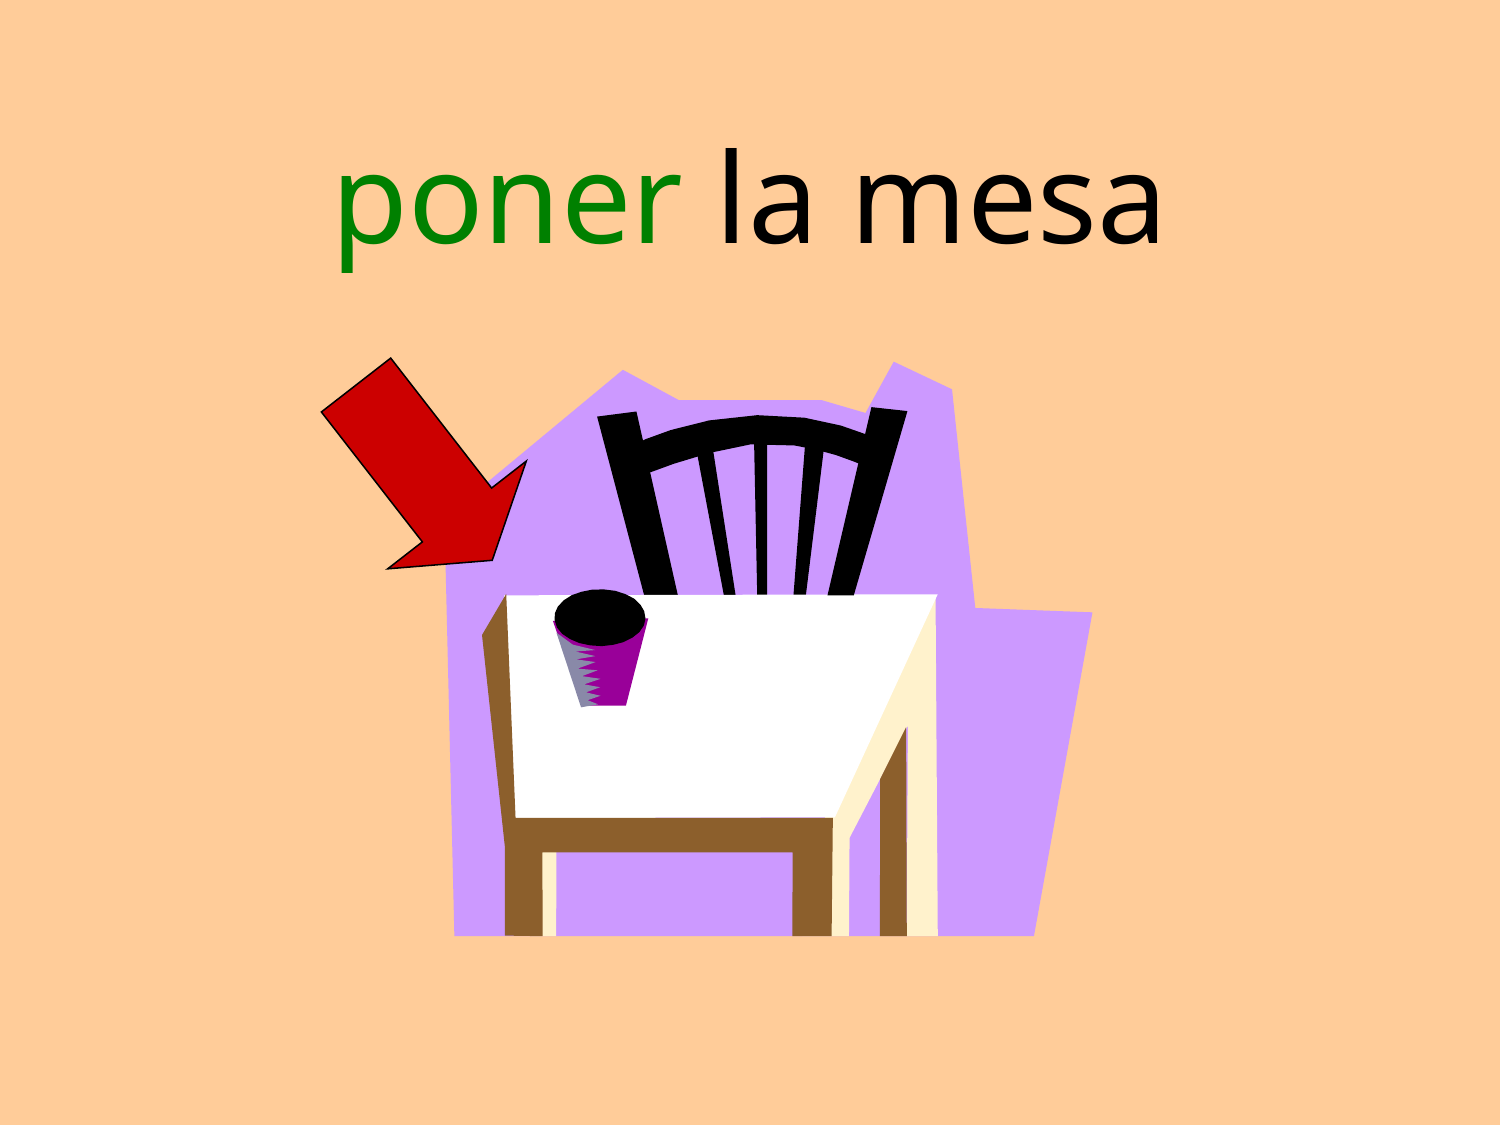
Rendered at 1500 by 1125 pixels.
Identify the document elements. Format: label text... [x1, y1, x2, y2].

title poner la mesa [112, 99, 1388, 288]
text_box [336, 361, 1093, 937]
